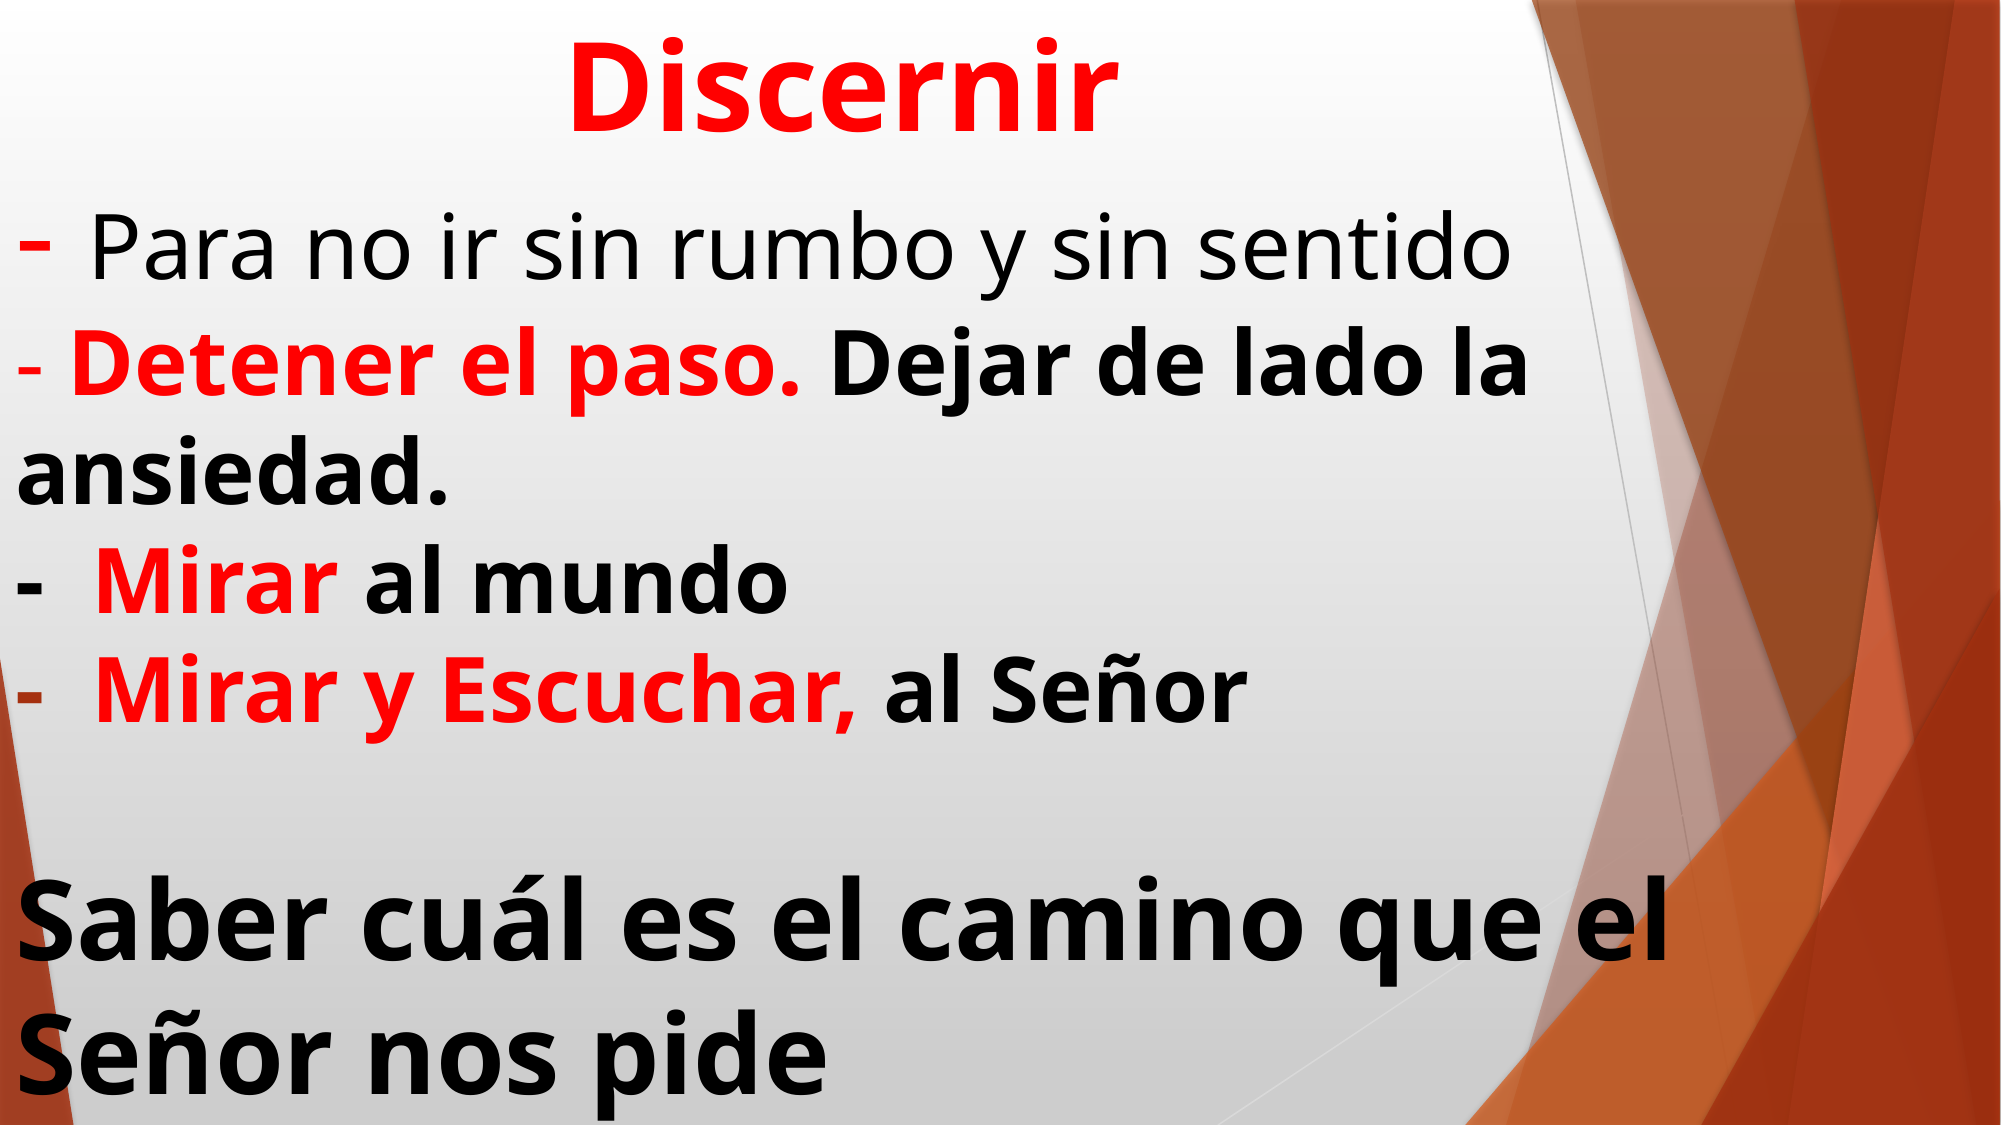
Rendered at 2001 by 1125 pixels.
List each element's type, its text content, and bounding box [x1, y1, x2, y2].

title Discernir - Para no ir sin rumbo y sin sentido - Detener el paso. Dejar de lado la ansiedad. - Mirar al mundo - Mirar y Escuchar, al Señor Saber cuál es el camino que el Señor nos pide [0, 0, 1976, 1125]
